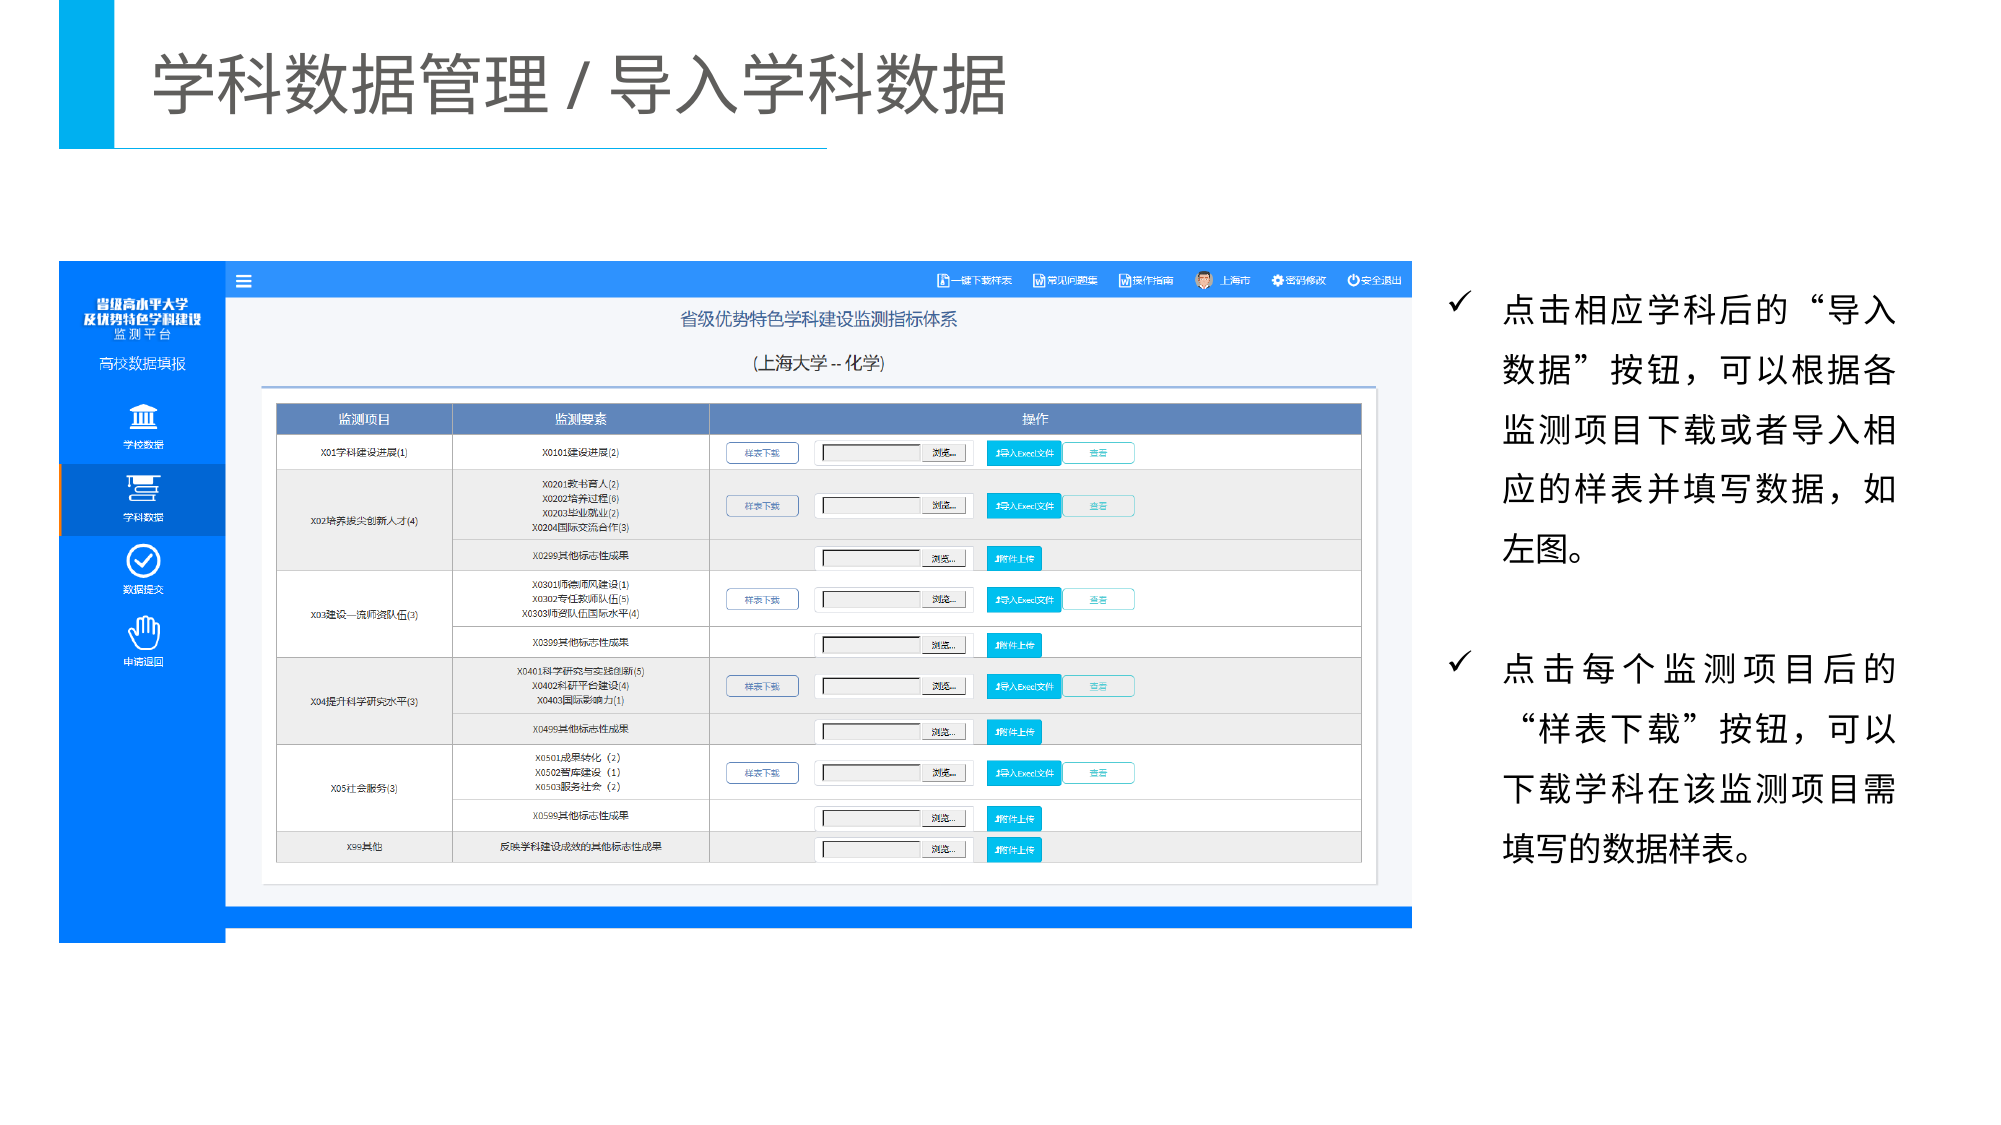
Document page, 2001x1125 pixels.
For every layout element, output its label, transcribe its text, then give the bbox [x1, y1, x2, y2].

text_box 点击相应学科后的“导入数据”按钮，可以根据各监测项目下载或者导入相应的样表并填写数据，如左图。 点击每个监测项目后的“样表下载”按钮，可以下载学科在该监测项目需填写的数据样表。 [1431, 261, 1913, 876]
picture [59, 261, 1412, 944]
text_box 学科数据管理/导入学科数据 [135, 35, 1169, 131]
